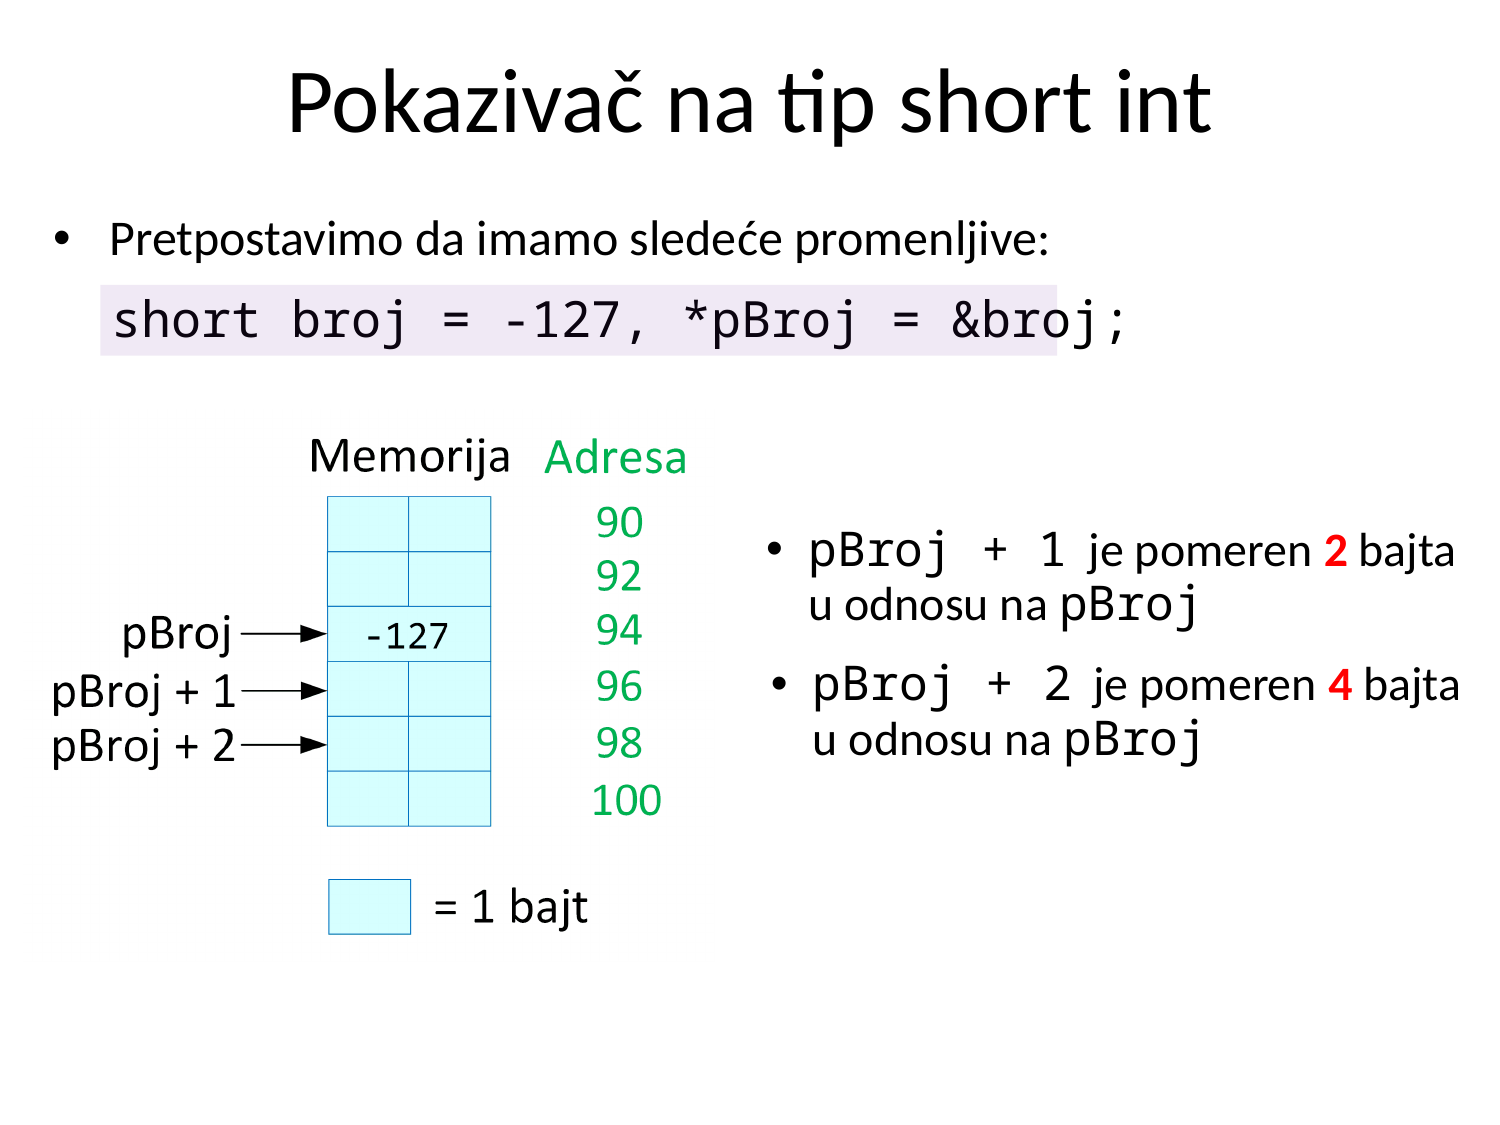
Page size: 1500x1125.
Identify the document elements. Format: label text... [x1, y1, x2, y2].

picture [22, 408, 715, 962]
text_box [98, 283, 1059, 358]
text_box Pretpostavimo da imamo sledeće promenljive: short broj = -127, *pBroj = &broj; [38, 202, 1436, 381]
text_box pBroj + 1 je pomeren 2 bajta u odnosu na pBroj [749, 515, 1477, 646]
text_box pBroj + 2 je pomeren 4 bajta u odnosu na pBroj [754, 649, 1482, 780]
title Pokazivač na tip short int [112, 2, 1388, 190]
